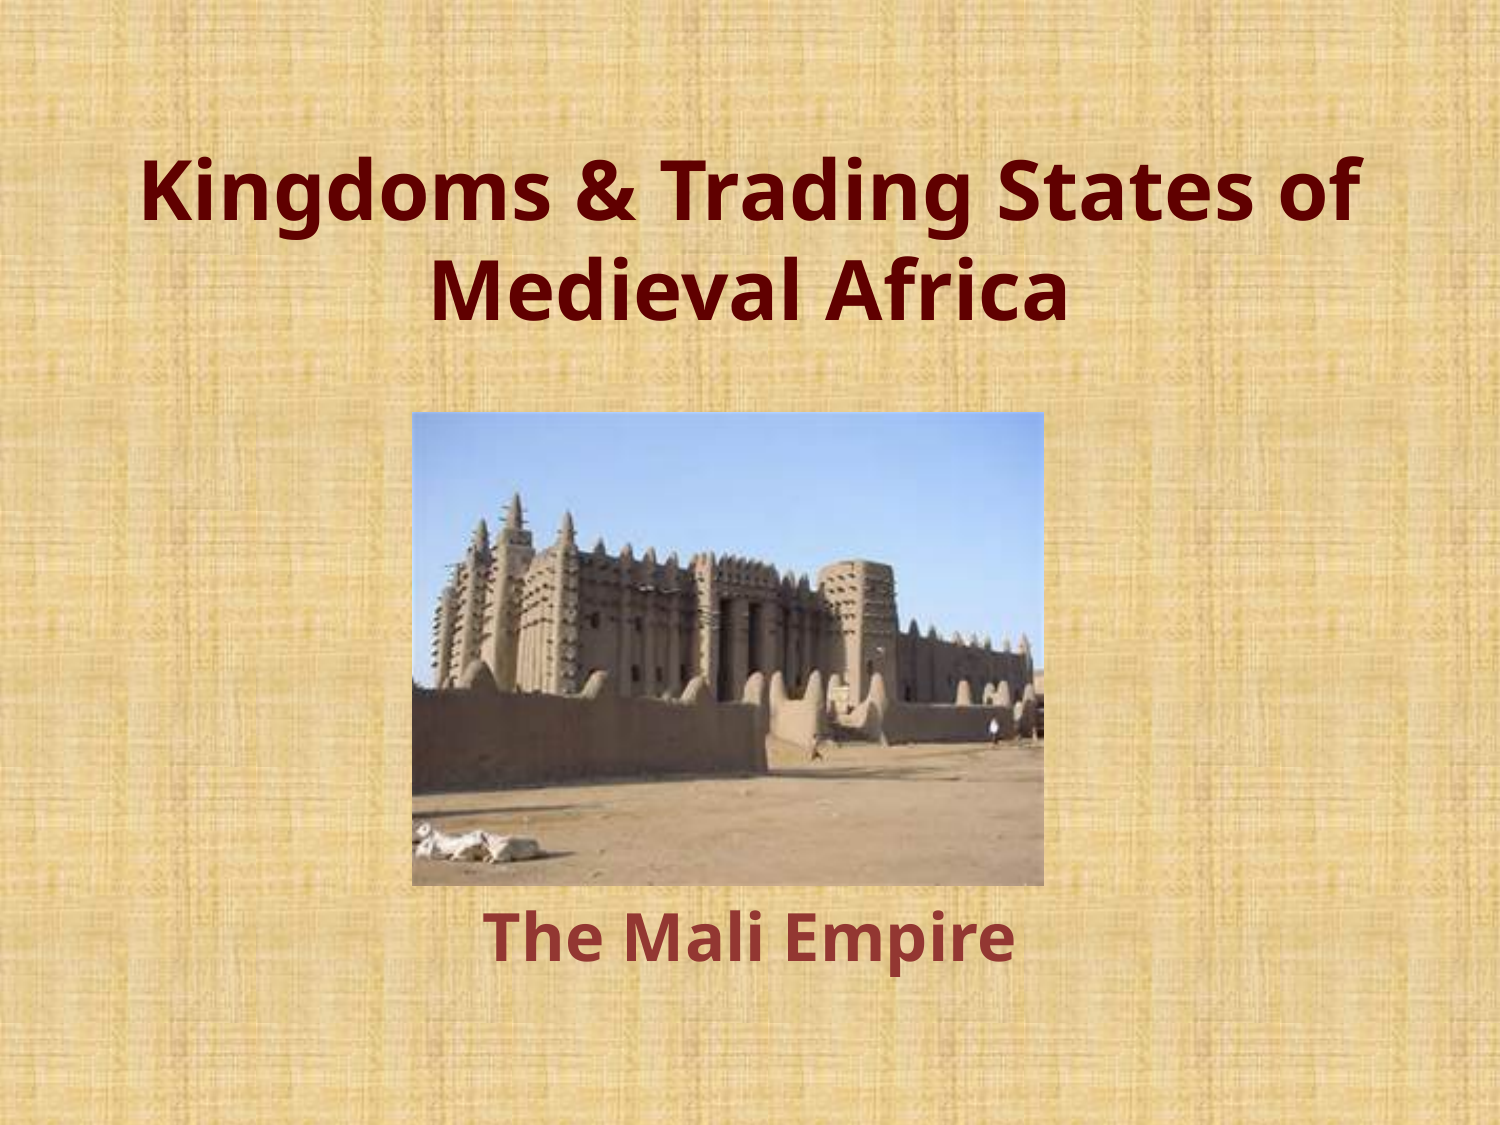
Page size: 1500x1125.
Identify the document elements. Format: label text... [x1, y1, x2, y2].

subtitle The Mali Empire [225, 887, 1275, 1088]
title Kingdoms & Trading States of Medieval Africa [112, 75, 1388, 400]
picture [0, 0, 1500, 1125]
